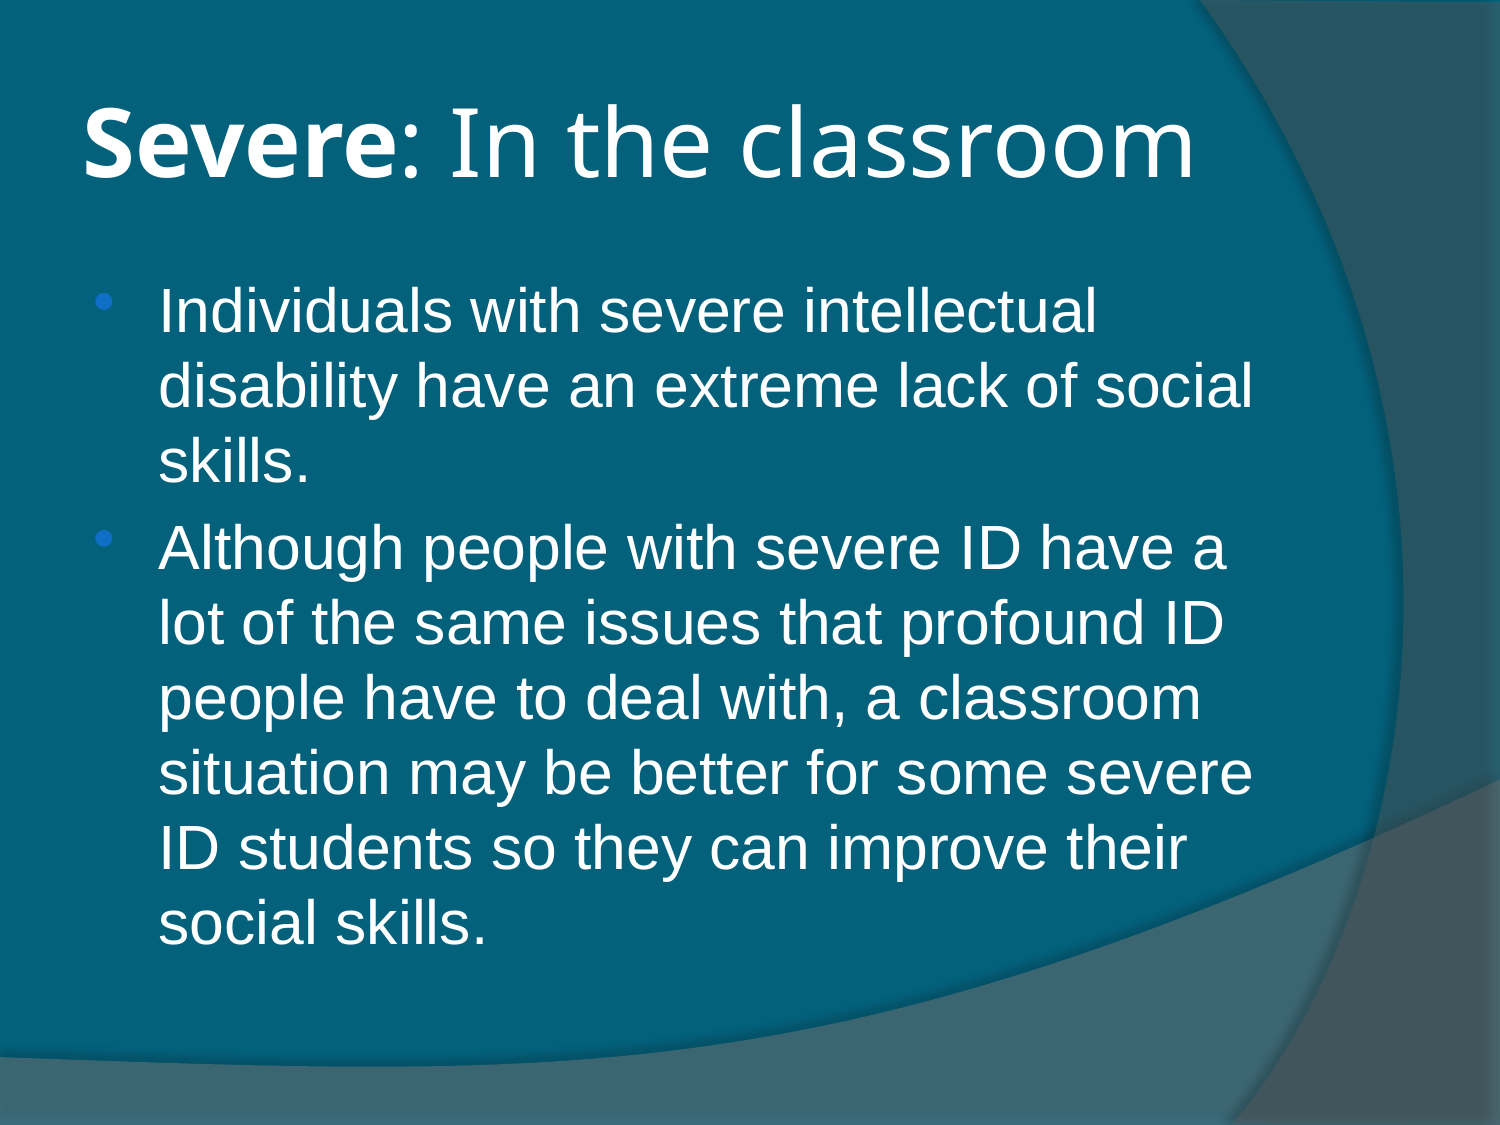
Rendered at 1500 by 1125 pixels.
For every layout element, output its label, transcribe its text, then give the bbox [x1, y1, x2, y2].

title Severe: In the classroom [75, 45, 1300, 233]
list Individuals with severe intellectual disability have an extreme lack of social skills. Although people with severe ID have a lot of the same issues that profound ID people have to deal with, a classroom situation may be better for some severe ID students so they can improve their social skills. [75, 262, 1300, 1005]
